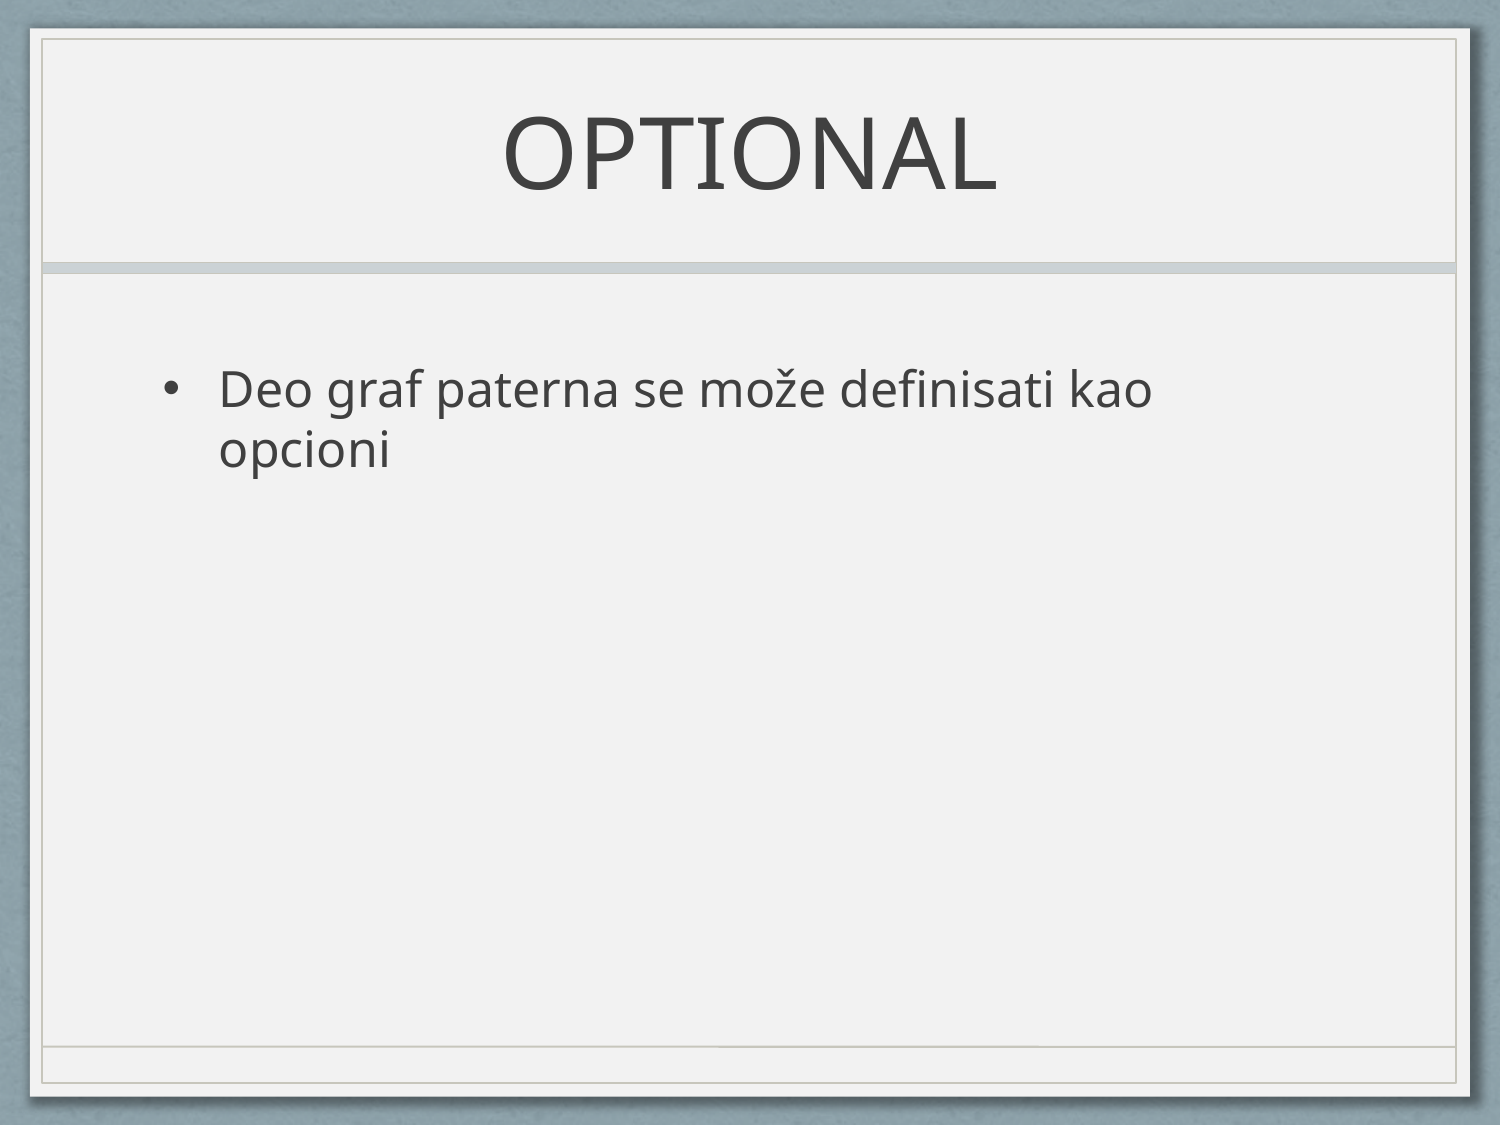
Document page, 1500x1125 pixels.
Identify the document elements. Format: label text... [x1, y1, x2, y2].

list Deo graf paterna se može definisati kao opcioni [147, 350, 1353, 996]
title OPTIONAL [147, 40, 1353, 260]
